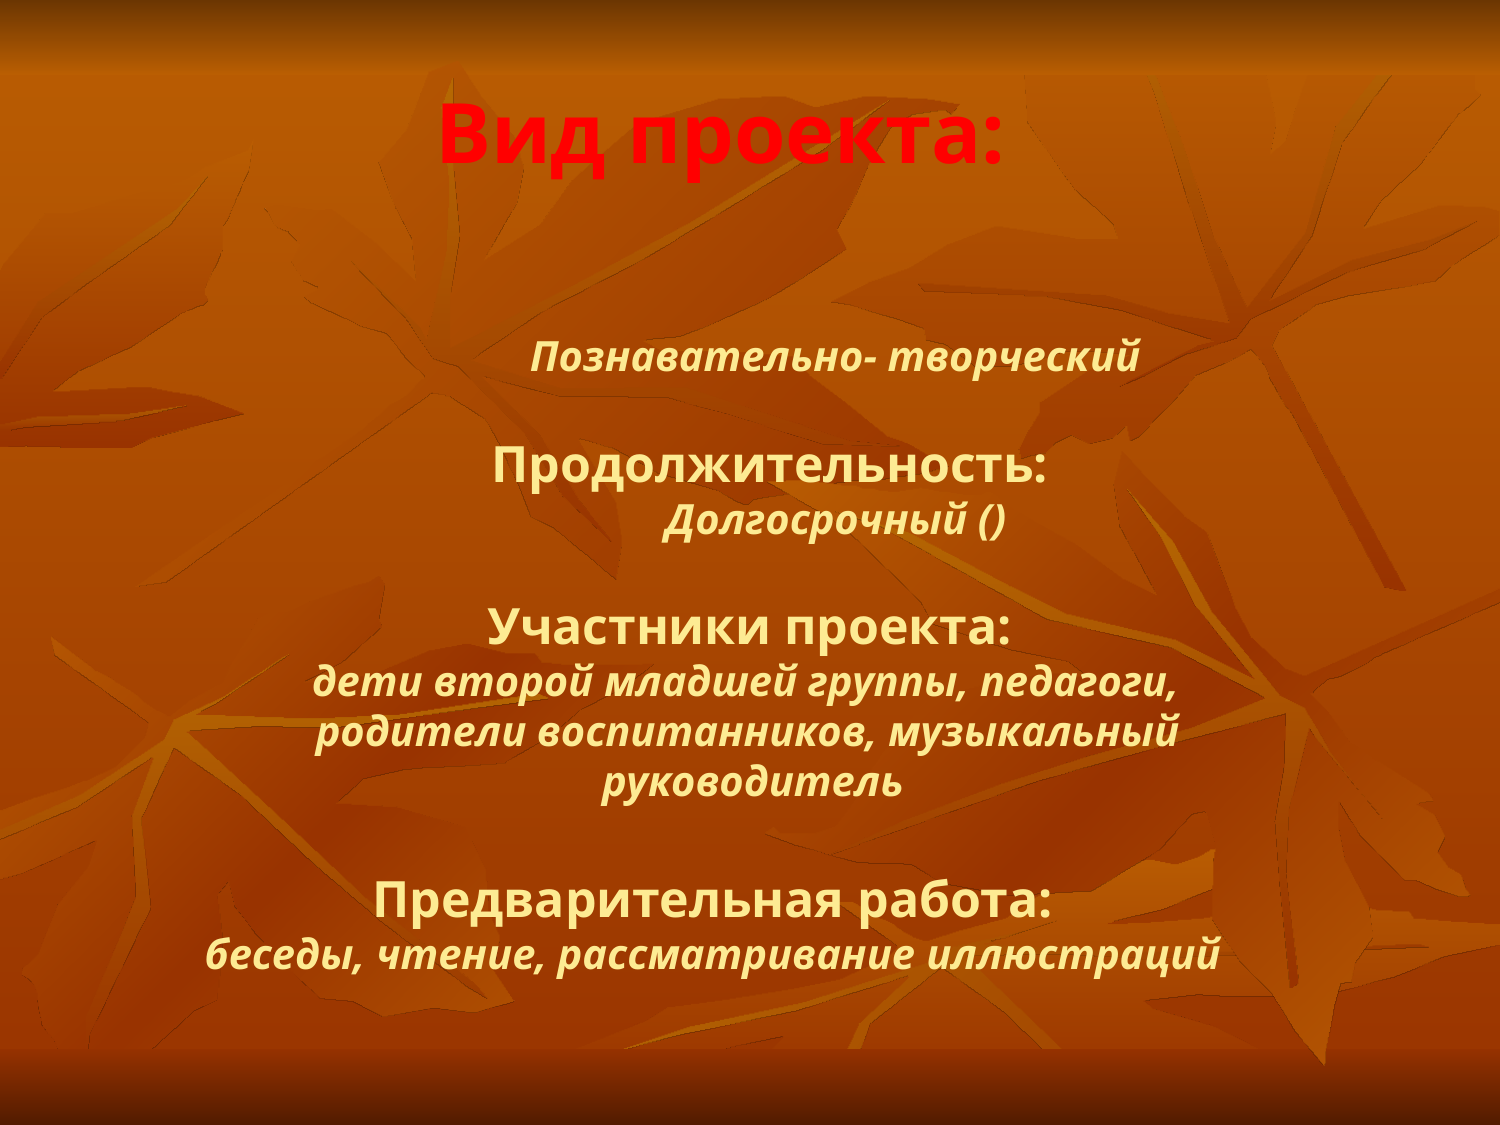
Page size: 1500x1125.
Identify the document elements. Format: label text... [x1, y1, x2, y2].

text_box Познавательно- творческий Продолжительность: Долгосрочный () Участники проекта: дети второй младшей группы, педагоги, родители воспитанников, музыкальный руководитель Предварительная работа: беседы, чтение, рассматривание иллюстраций [179, 327, 1320, 978]
title Вид проекта: [433, 77, 1067, 268]
picture [0, 0, 1500, 1125]
